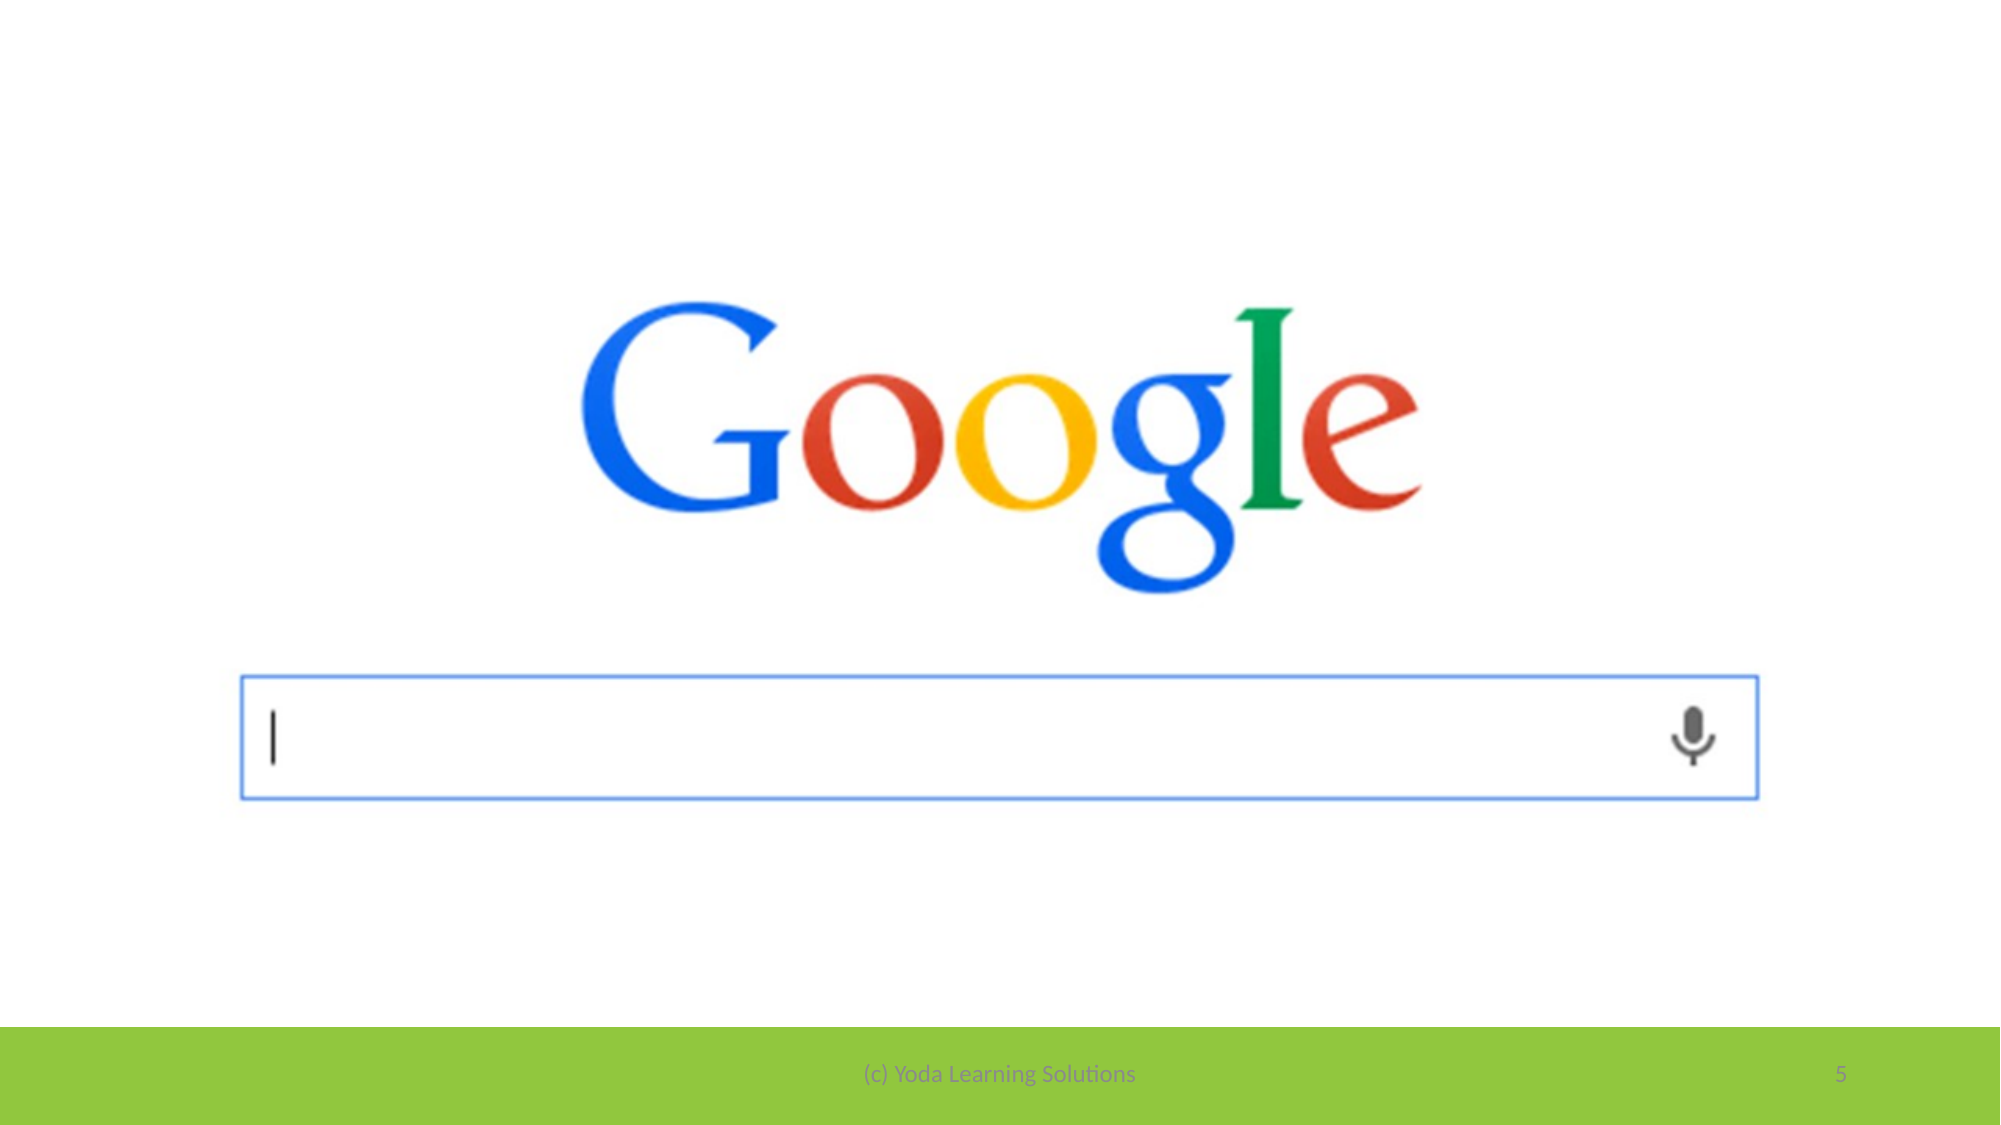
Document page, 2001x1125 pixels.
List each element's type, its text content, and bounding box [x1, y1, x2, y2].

slide_number 5 [1412, 1042, 1863, 1103]
picture [0, 243, 2000, 882]
footer (c) Yoda Learning Solutions [662, 1042, 1338, 1103]
